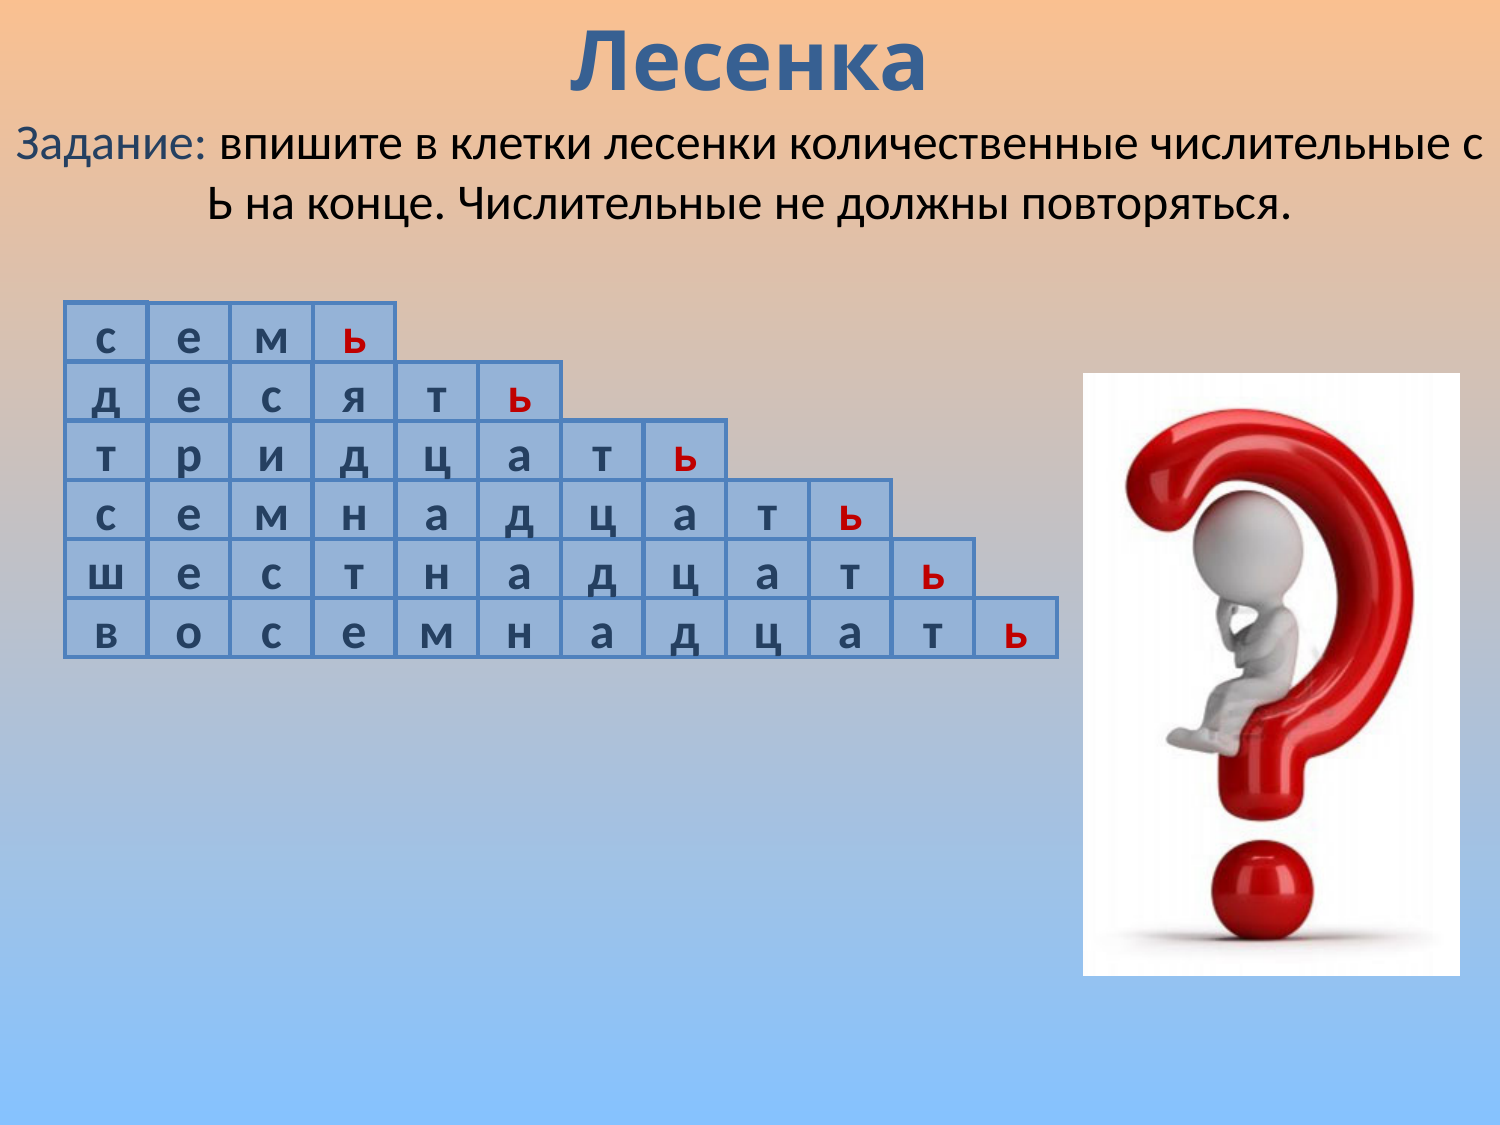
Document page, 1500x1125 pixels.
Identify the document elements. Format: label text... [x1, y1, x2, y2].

text_box т [561, 420, 643, 479]
text_box ь [891, 538, 975, 598]
text_box Задание: впишите в клетки лесенки количественные числительные с Ь на конце. Числительные не должны повторяться. [0, 101, 1500, 237]
text_box е [147, 479, 230, 538]
text_box в [64, 597, 147, 657]
text_box д [64, 361, 147, 420]
text_box н [478, 597, 560, 658]
text_box т [395, 361, 479, 420]
text_box т [891, 598, 975, 658]
text_box ь [643, 420, 727, 479]
text_box н [395, 538, 478, 597]
text_box ц [643, 538, 727, 597]
text_box д [478, 479, 560, 539]
text_box м [395, 597, 478, 658]
text_box д [312, 421, 395, 479]
text_box а [395, 480, 478, 538]
text_box т [64, 420, 147, 479]
text_box е [312, 597, 395, 658]
text_box ц [726, 597, 809, 657]
text_box я [312, 361, 395, 421]
text_box и [230, 420, 312, 479]
text_box с [64, 479, 147, 538]
text_box ь [313, 302, 396, 361]
text_box ц [560, 479, 644, 538]
text_box а [478, 420, 561, 479]
text_box н [312, 479, 395, 538]
text_box р [147, 420, 230, 479]
text_box о [147, 597, 230, 657]
text_box ь [808, 479, 892, 539]
text_box с [230, 362, 312, 420]
text_box а [560, 598, 644, 658]
text_box т [312, 538, 395, 597]
text_box д [643, 597, 726, 657]
text_box а [808, 597, 891, 658]
text_box д [560, 538, 643, 598]
picture [1082, 373, 1460, 977]
text_box ь [974, 597, 1057, 657]
text_box с [230, 597, 312, 658]
text_box а [727, 538, 808, 597]
text_box с [230, 538, 312, 597]
text_box с [64, 302, 147, 361]
text_box ц [395, 420, 478, 480]
text_box м [230, 302, 313, 362]
text_box Лесенка [0, 0, 1500, 101]
text_box т [808, 539, 891, 597]
text_box ш [64, 538, 147, 597]
text_box м [230, 479, 312, 538]
text_box ь [479, 361, 561, 420]
text_box е [147, 302, 230, 361]
text_box е [147, 538, 230, 597]
text_box а [644, 479, 726, 538]
text_box а [478, 539, 560, 597]
text_box е [147, 361, 230, 420]
text_box т [726, 479, 808, 538]
